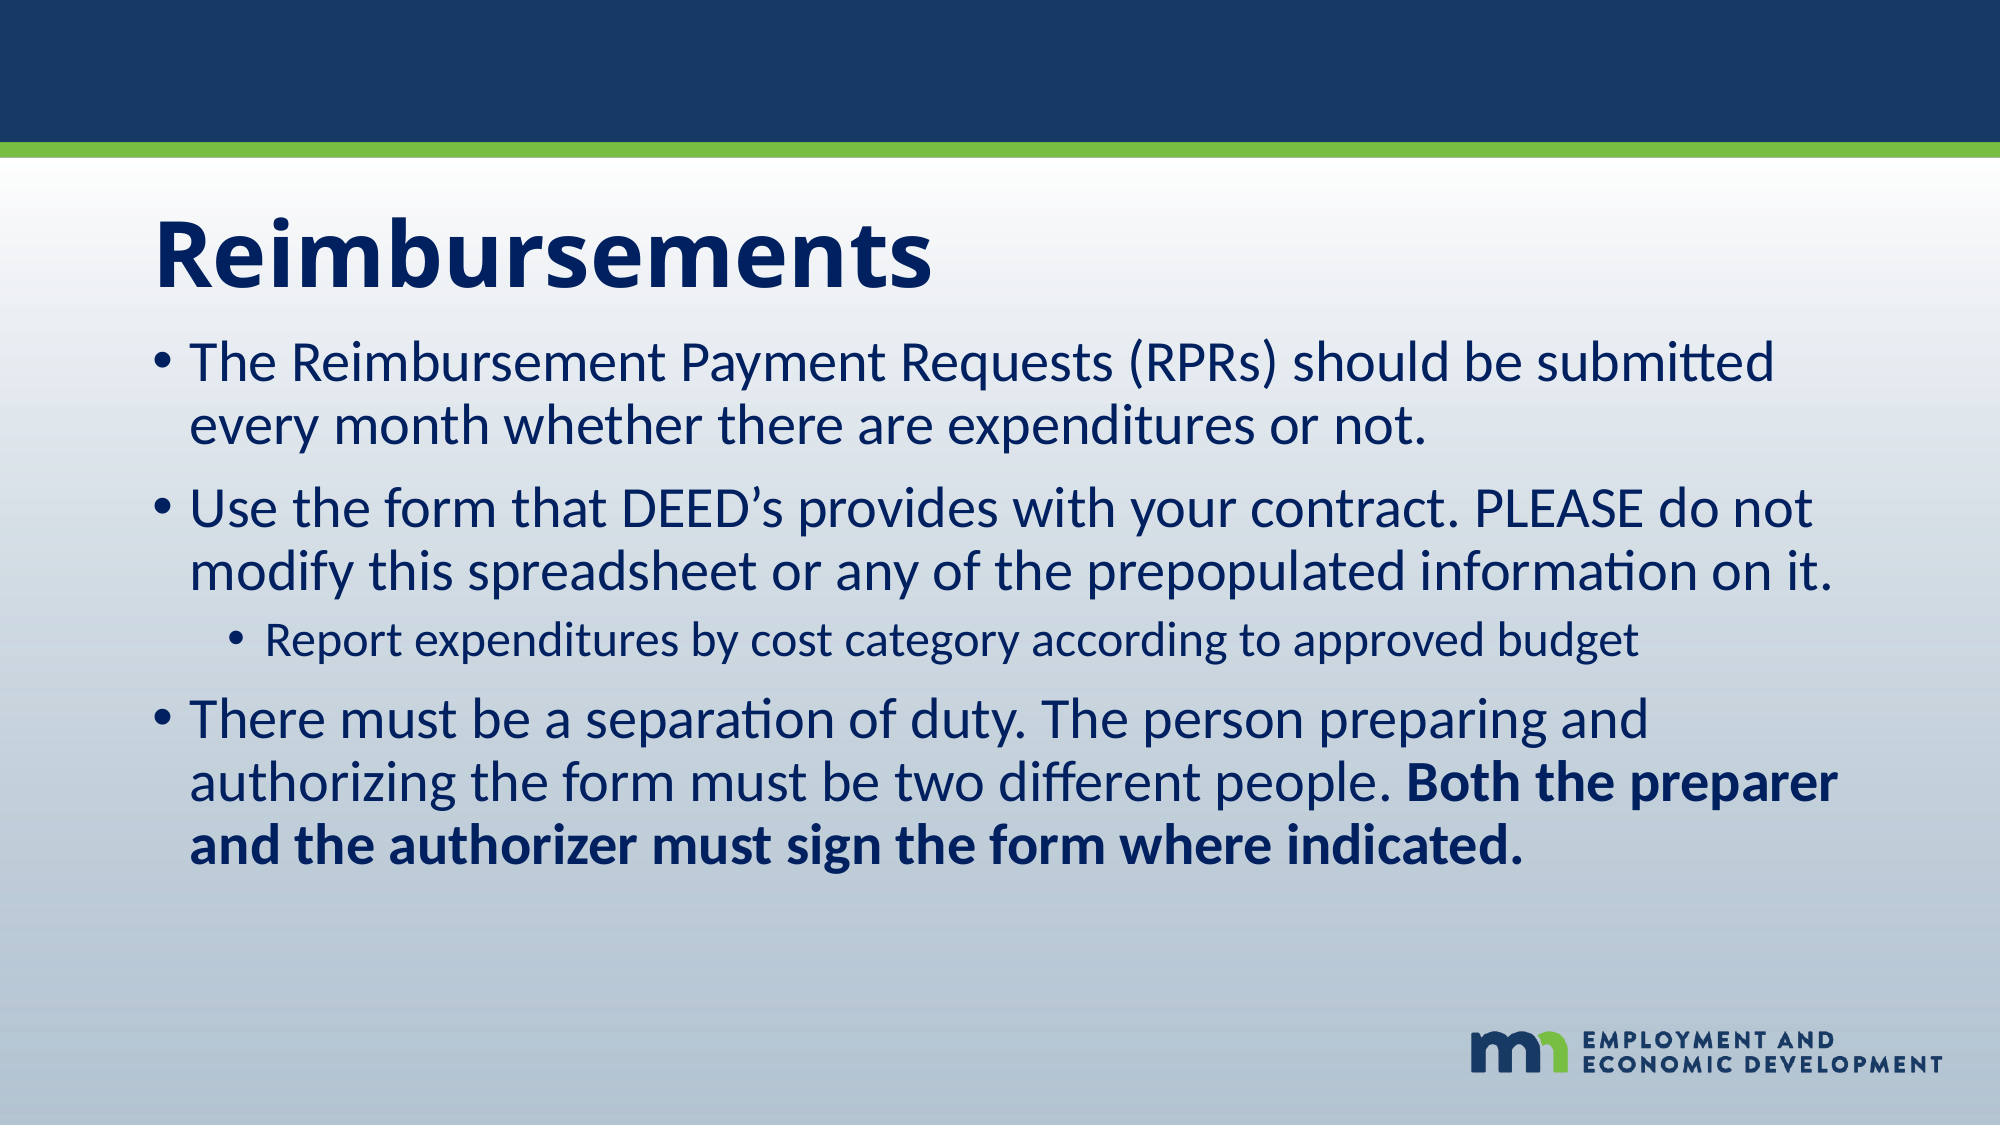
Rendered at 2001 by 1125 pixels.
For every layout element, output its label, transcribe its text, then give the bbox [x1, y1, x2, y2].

text_box Reimbursements [137, 149, 1863, 323]
text_box The Reimbursement Payment Requests (RPRs) should be submitted every month whether there are expenditures or not. Use the form that DEED’s provides with your contract. PLEASE do not modify this spreadsheet or any of the prepopulated information on it. Report expenditures by cost category according to approved budget There must be a separation of duty. The person preparing and authorizing the form must be two different people. Both the preparer and the authorizer must sign the form where indicated. [137, 323, 1863, 1072]
picture [0, 0, 2000, 1125]
